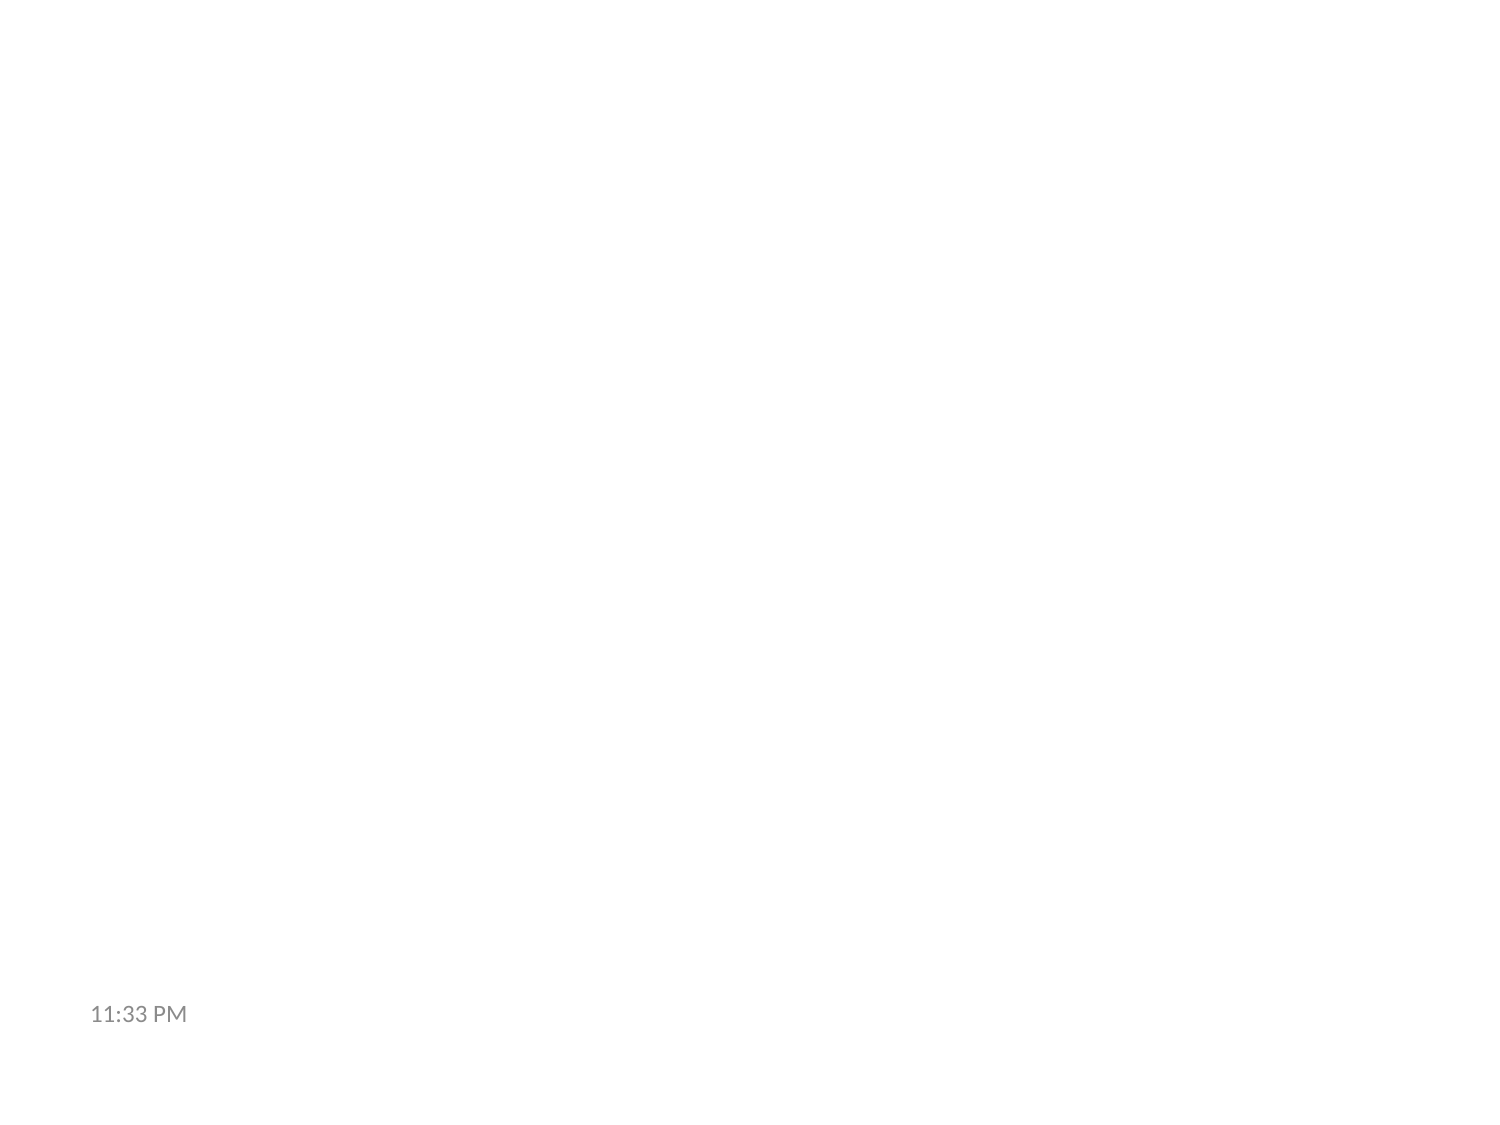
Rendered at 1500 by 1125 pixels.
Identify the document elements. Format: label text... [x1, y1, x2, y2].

text_box 3:35 PM [75, 982, 425, 1043]
